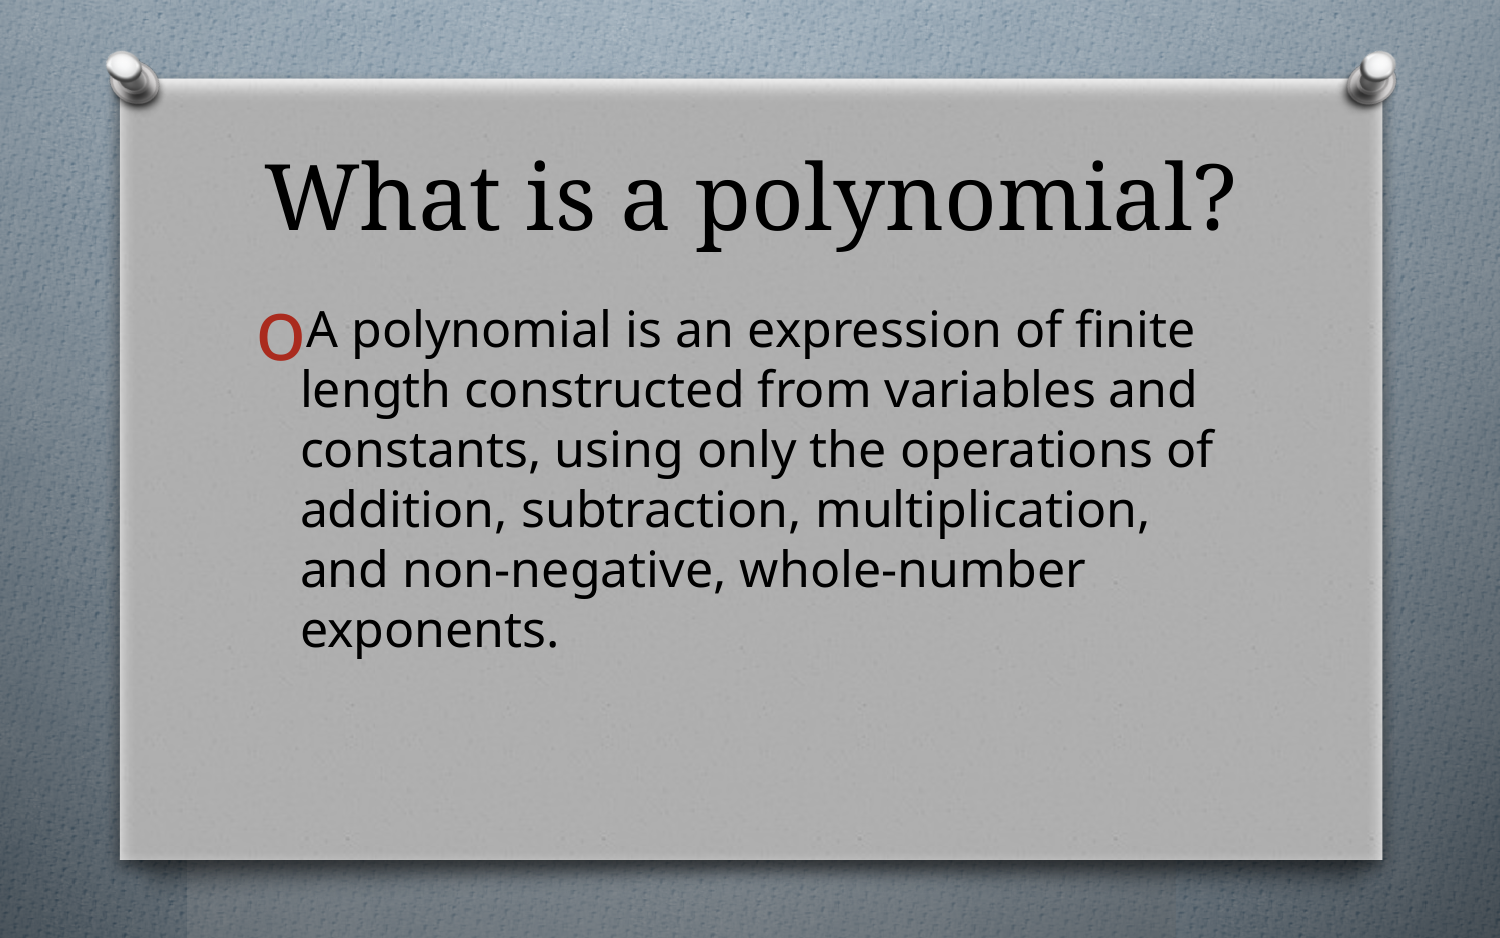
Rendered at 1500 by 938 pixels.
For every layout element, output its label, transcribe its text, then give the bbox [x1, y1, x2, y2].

list A polynomial is an expression of finite length constructed from variables and constants, using only the operations of addition, subtraction, multiplication, and non-negative, whole-number exponents. [240, 289, 1257, 783]
title What is a polynomial? [179, 111, 1323, 277]
picture [78, 22, 194, 130]
picture [1321, 27, 1435, 132]
